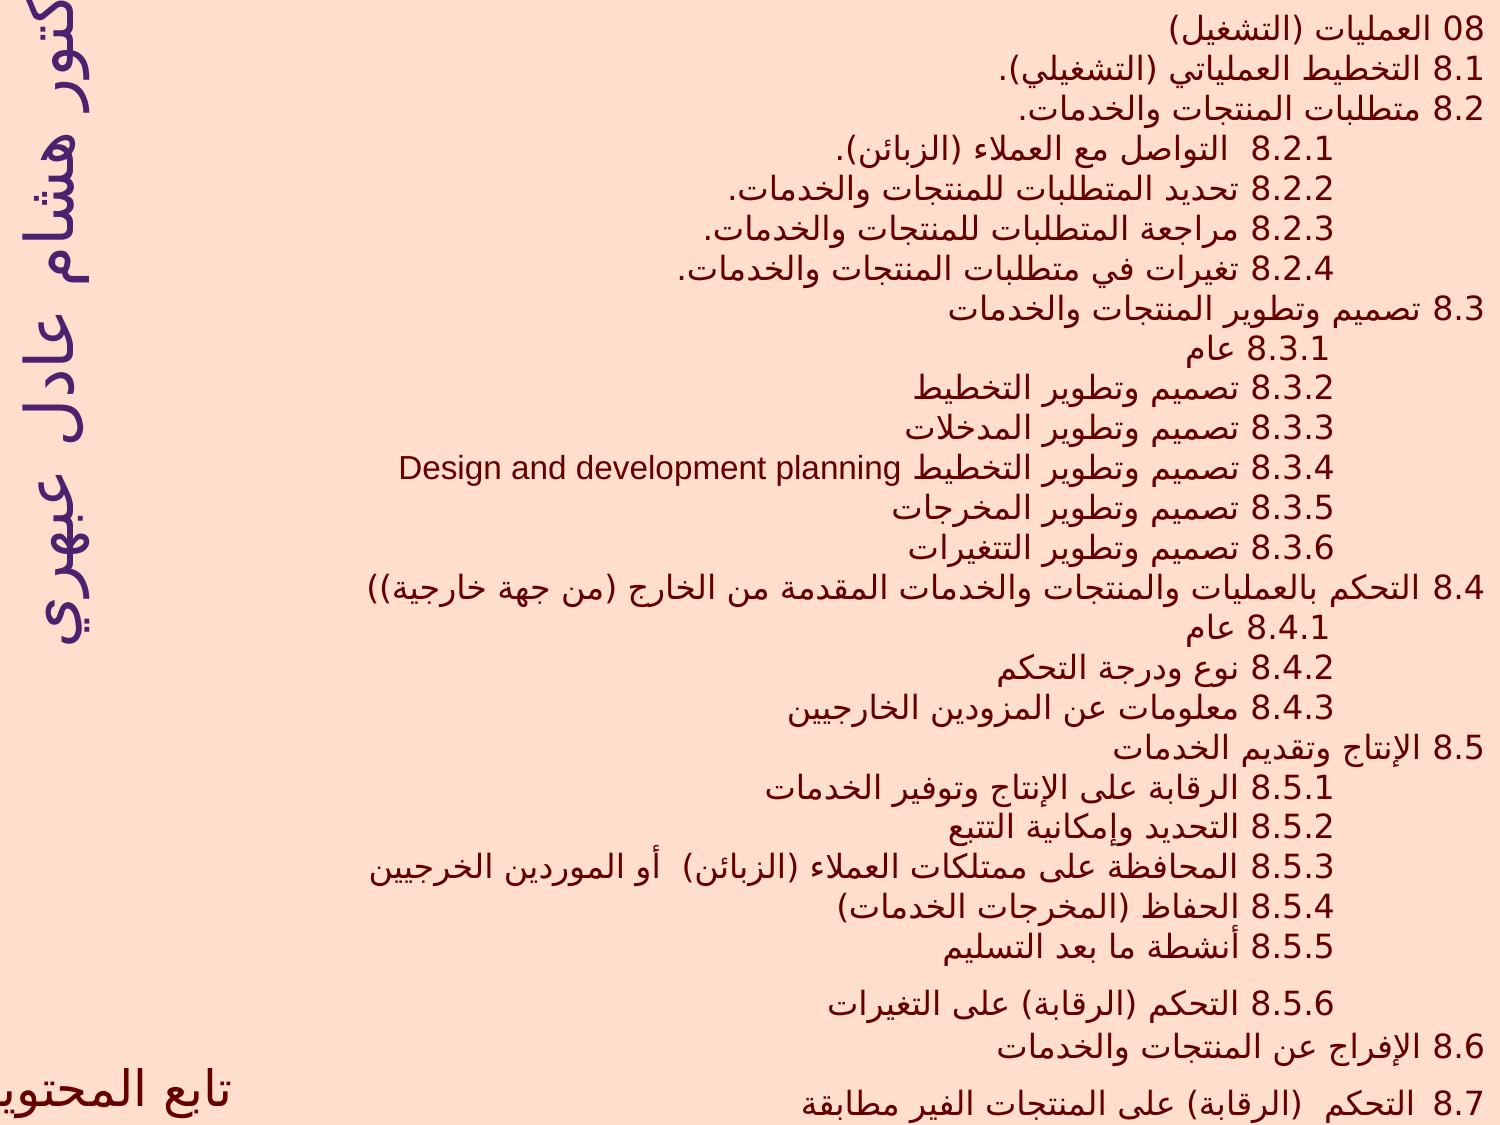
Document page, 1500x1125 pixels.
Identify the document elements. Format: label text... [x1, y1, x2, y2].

text_box الدكتور هشام عادل عبهري [0, 0, 95, 664]
text_box 08 العمليات (التشغيل) 8.1 التخطيط العملياتي (التشغيلي). 8.2 متطلبات المنتجات والخدمات. 8.2.1 التواصل مع العملاء (الزبائن). 8.2.2 تحديد المتطلبات للمنتجات والخدمات. 8.2.3 مراجعة المتطلبات للمنتجات والخدمات. 8.2.4 تغيرات في متطلبات المنتجات والخدمات. 8.3 تصميم وتطوير المنتجات والخدمات 8.3.1 عام 8.3.2 تصميم وتطوير التخطيط 8.3.3 تصميم وتطوير المدخلات 8.3.4 تصميم وتطوير التخطيط Design and development planning 8.3.5 تصميم وتطوير المخرجات 8.3.6 تصميم وتطوير التتغيرات 8.4 التحكم بالعمليات والمنتجات والخدمات المقدمة من الخارج (من جهة خارجية)) 8.4.1 عام 8.4.2 نوع ودرجة التحكم 8.4.3 معلومات عن المزودين الخارجيين 8.5 الإنتاج وتقديم الخدمات 8.5.1 الرقابة على الإنتاج وتوفير الخدمات 8.5.2 التحديد وإمكانية التتبع 8.5.3 المحافظة على ممتلكات العملاء (الزبائن) أو الموردين الخرجيين 8.5.4 الحفاظ (المخرجات الخدمات) 8.5.5 أنشطة ما بعد التسليم 8.5.6 التحكم (الرقابة) على التغيرات 8.6 الإفراج عن المنتجات والخدمات 8.7 التحكم (الرقابة) على المنتجات الفير مطابقة [0, 0, 1500, 1125]
text_box تابع المحتويات [0, 1049, 265, 1124]
